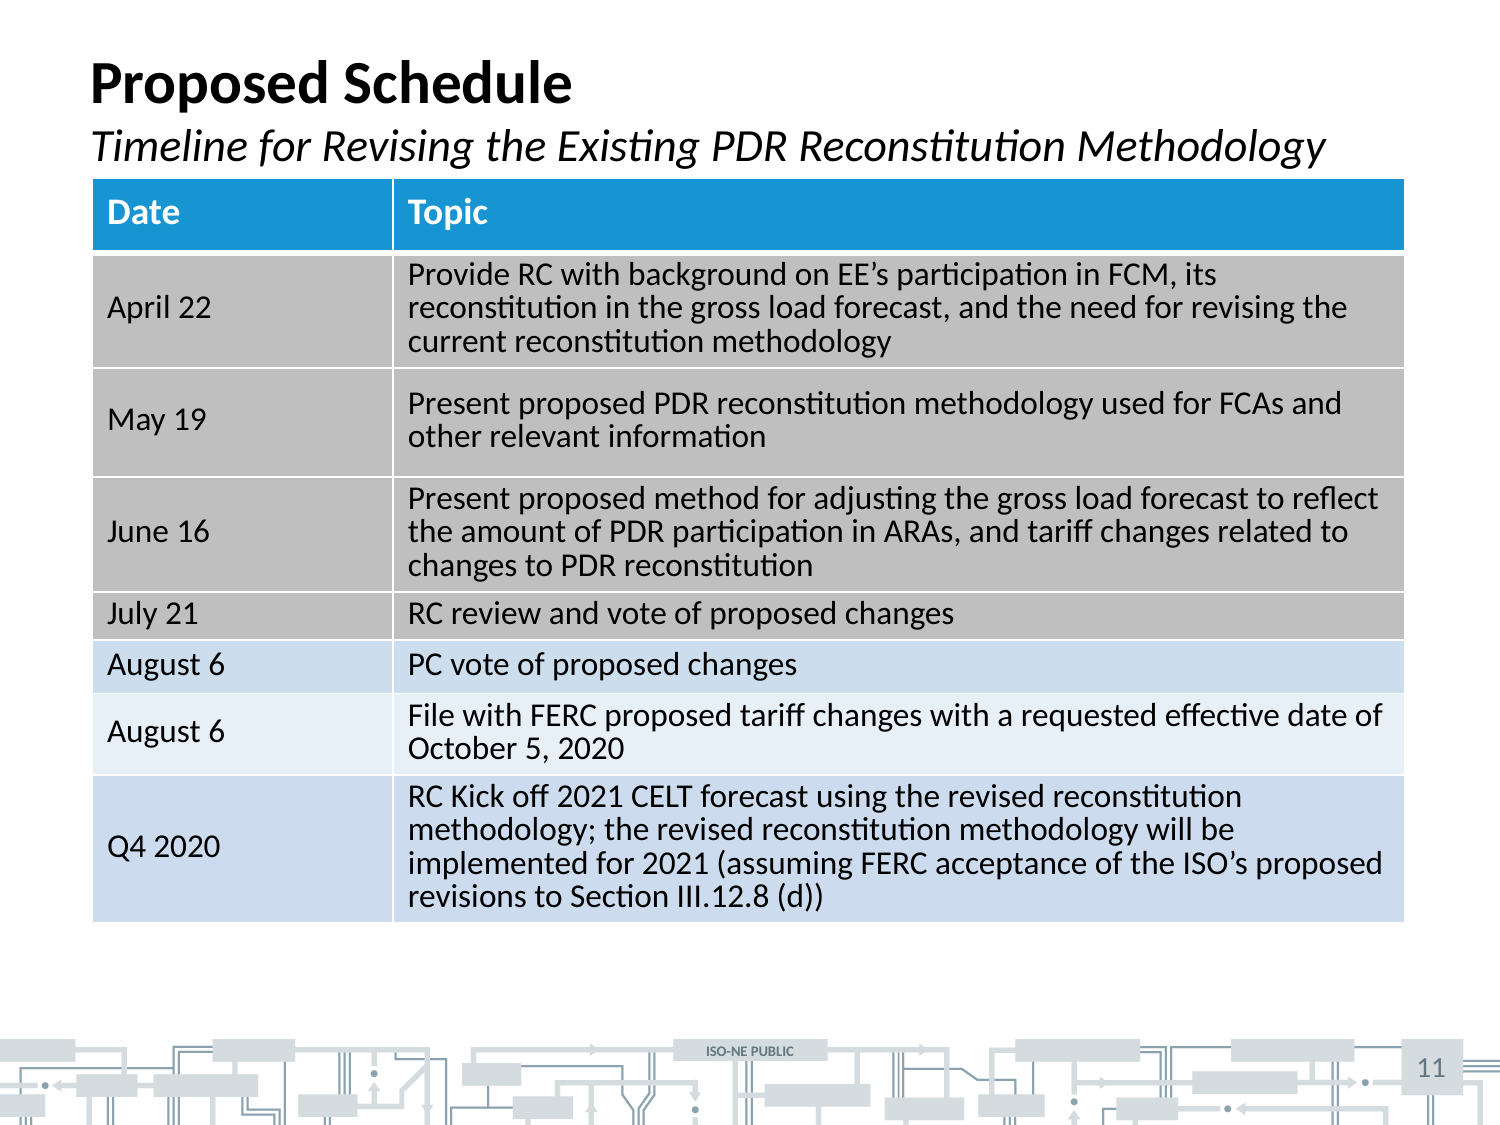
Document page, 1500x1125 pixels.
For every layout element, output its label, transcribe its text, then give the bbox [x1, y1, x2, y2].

table_cell Present proposed method for adjusting the gross load forecast to reflect the amount of PDR participation in ARAs, and tariff changes related to changes to PDR reconstitution [394, 478, 1404, 591]
table_cell Provide RC with background on EE’s participation in FCM, its reconstitution in the gross load forecast, and the need for revising the current reconstitution methodology [394, 256, 1404, 367]
table_cell Present proposed PDR reconstitution methodology used for FCAs and other relevant information [394, 369, 1404, 476]
table_cell August 6 [93, 641, 392, 693]
title Proposed Schedule Timeline for Revising the Existing PDR Reconstitution Methodology [75, 12, 1425, 200]
table_header Topic [394, 179, 1404, 250]
table_cell July 21 [93, 593, 392, 639]
table_cell File with FERC proposed tariff changes with a requested effective date of October 5, 2020 [394, 694, 1404, 774]
table_cell PC vote of proposed changes [394, 641, 1404, 693]
picture [0, 1031, 1500, 1125]
table_cell June 16 [93, 478, 392, 591]
table_cell August 6 [93, 694, 392, 774]
table_cell Q4 2020 [93, 776, 392, 922]
table_cell May 19 [93, 369, 392, 476]
table_cell RC review and vote of proposed changes [394, 593, 1404, 639]
table_cell RC Kick off 2021 CELT forecast using the revised reconstitution methodology; the revised reconstitution methodology will be implemented for 2021 (assuming FERC acceptance of the ISO’s proposed revisions to Section III.12.8 (d)) [394, 776, 1404, 922]
slide_number 11 [1400, 1044, 1463, 1088]
table_cell April 22 [93, 256, 392, 367]
table_header Date [93, 179, 392, 250]
